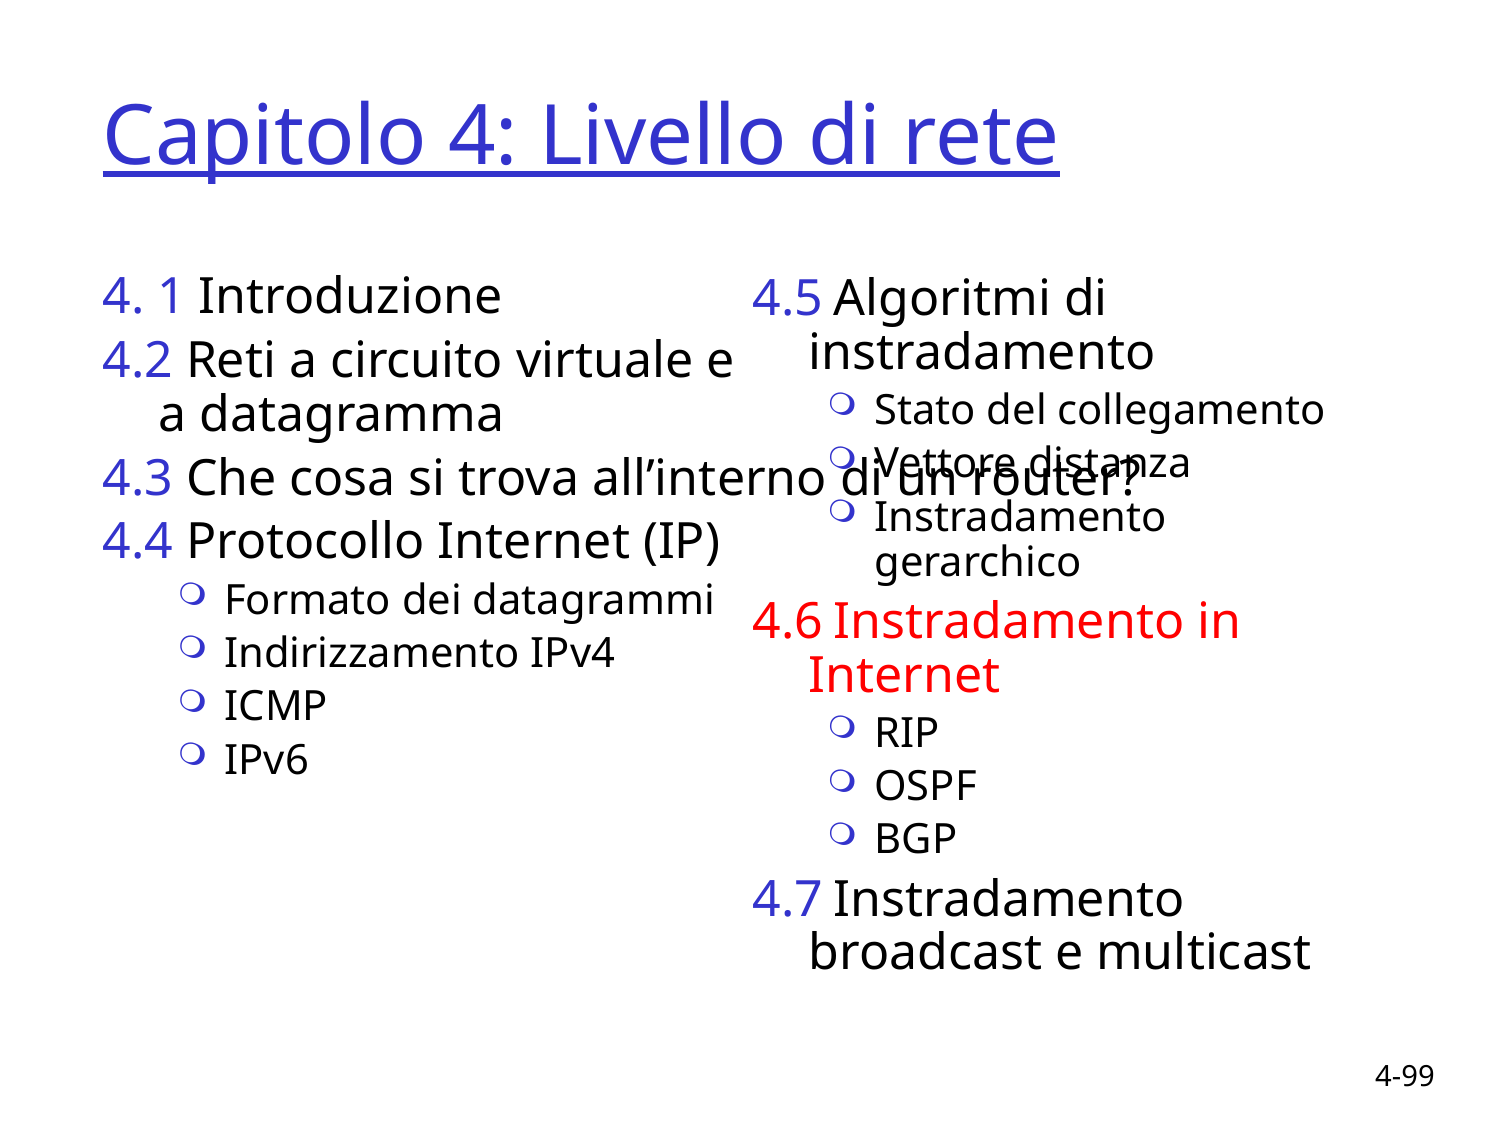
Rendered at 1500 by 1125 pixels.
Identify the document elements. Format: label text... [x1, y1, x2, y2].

slide_number 4-99 [1338, 1049, 1451, 1125]
list 4.5 Algoritmi di instradamento Stato del collegamento Vettore distanza Instradamento gerarchico 4.6 Instradamento in Internet RIP OSPF BGP 4.7 Instradamento broadcast e multicast [737, 264, 1363, 1028]
title Capitolo 4: Livello di rete [87, 37, 1363, 226]
list 4. 1 Introduzione 4.2 Reti a circuito virtuale e a datagramma 4.3 Che cosa si trova all’interno di un router? 4.4 Protocollo Internet (IP) Formato dei datagrammi Indirizzamento IPv4 ICMP IPv6 [87, 262, 1363, 1026]
